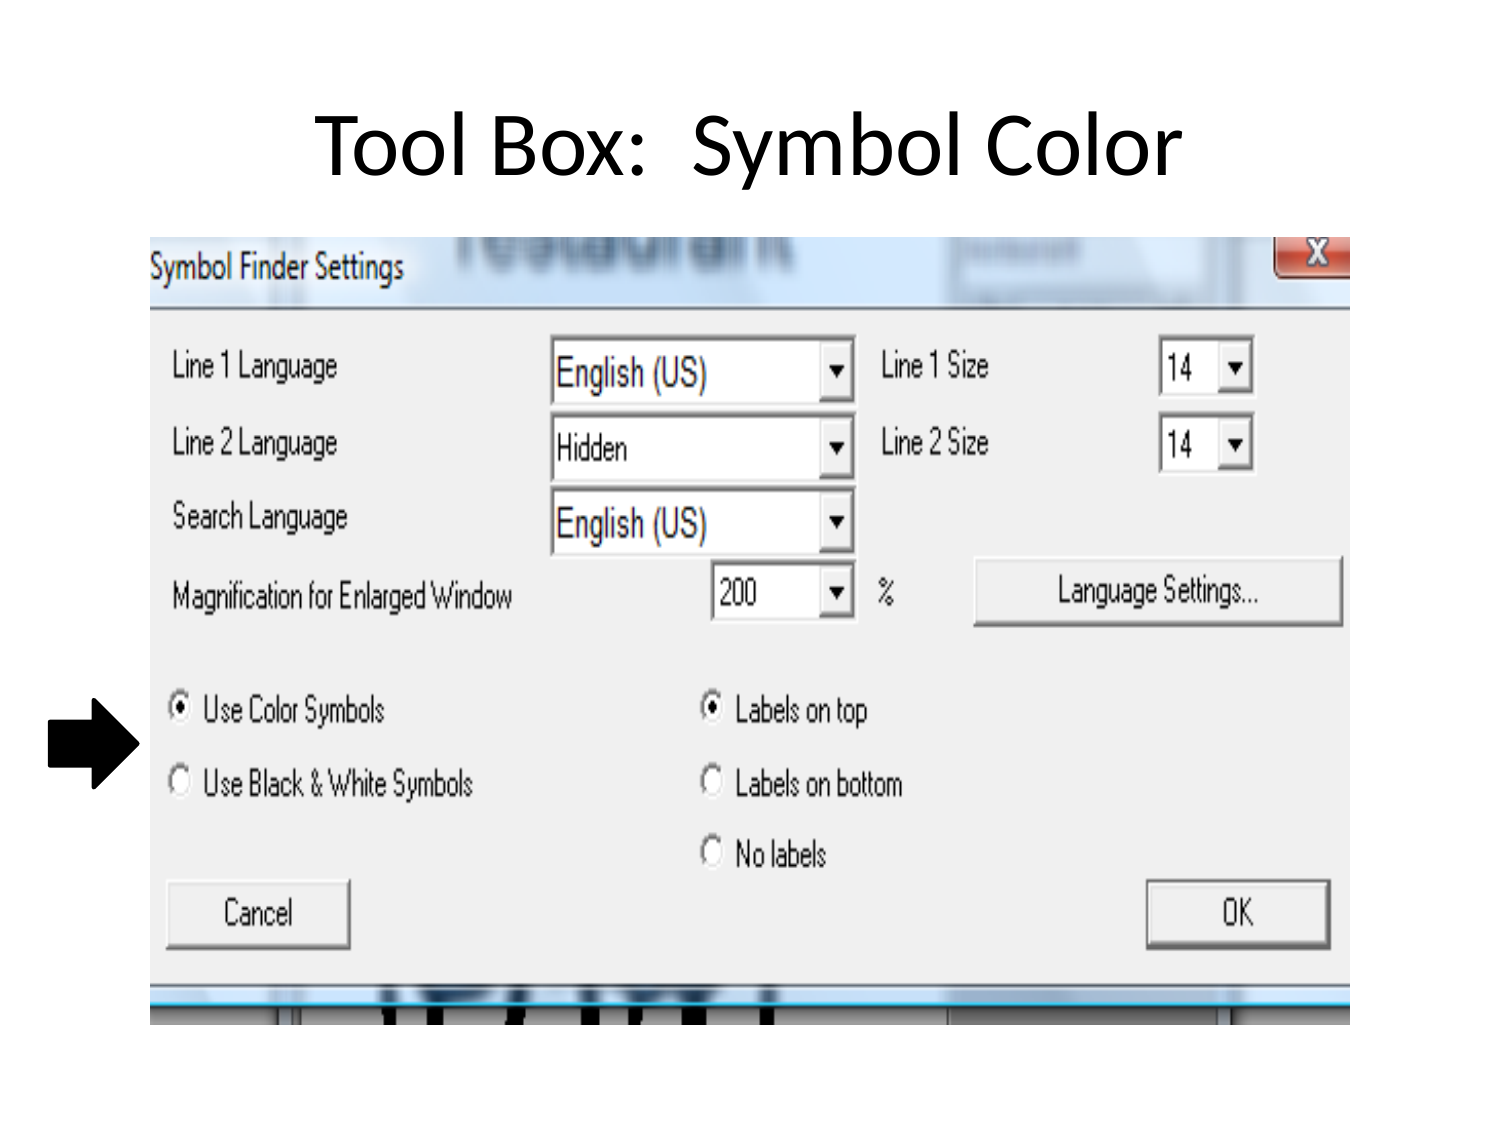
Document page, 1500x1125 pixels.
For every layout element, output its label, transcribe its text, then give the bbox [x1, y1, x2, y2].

text_box [47, 697, 140, 790]
title Tool Box: Symbol Color [75, 45, 1425, 233]
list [149, 237, 1351, 1026]
